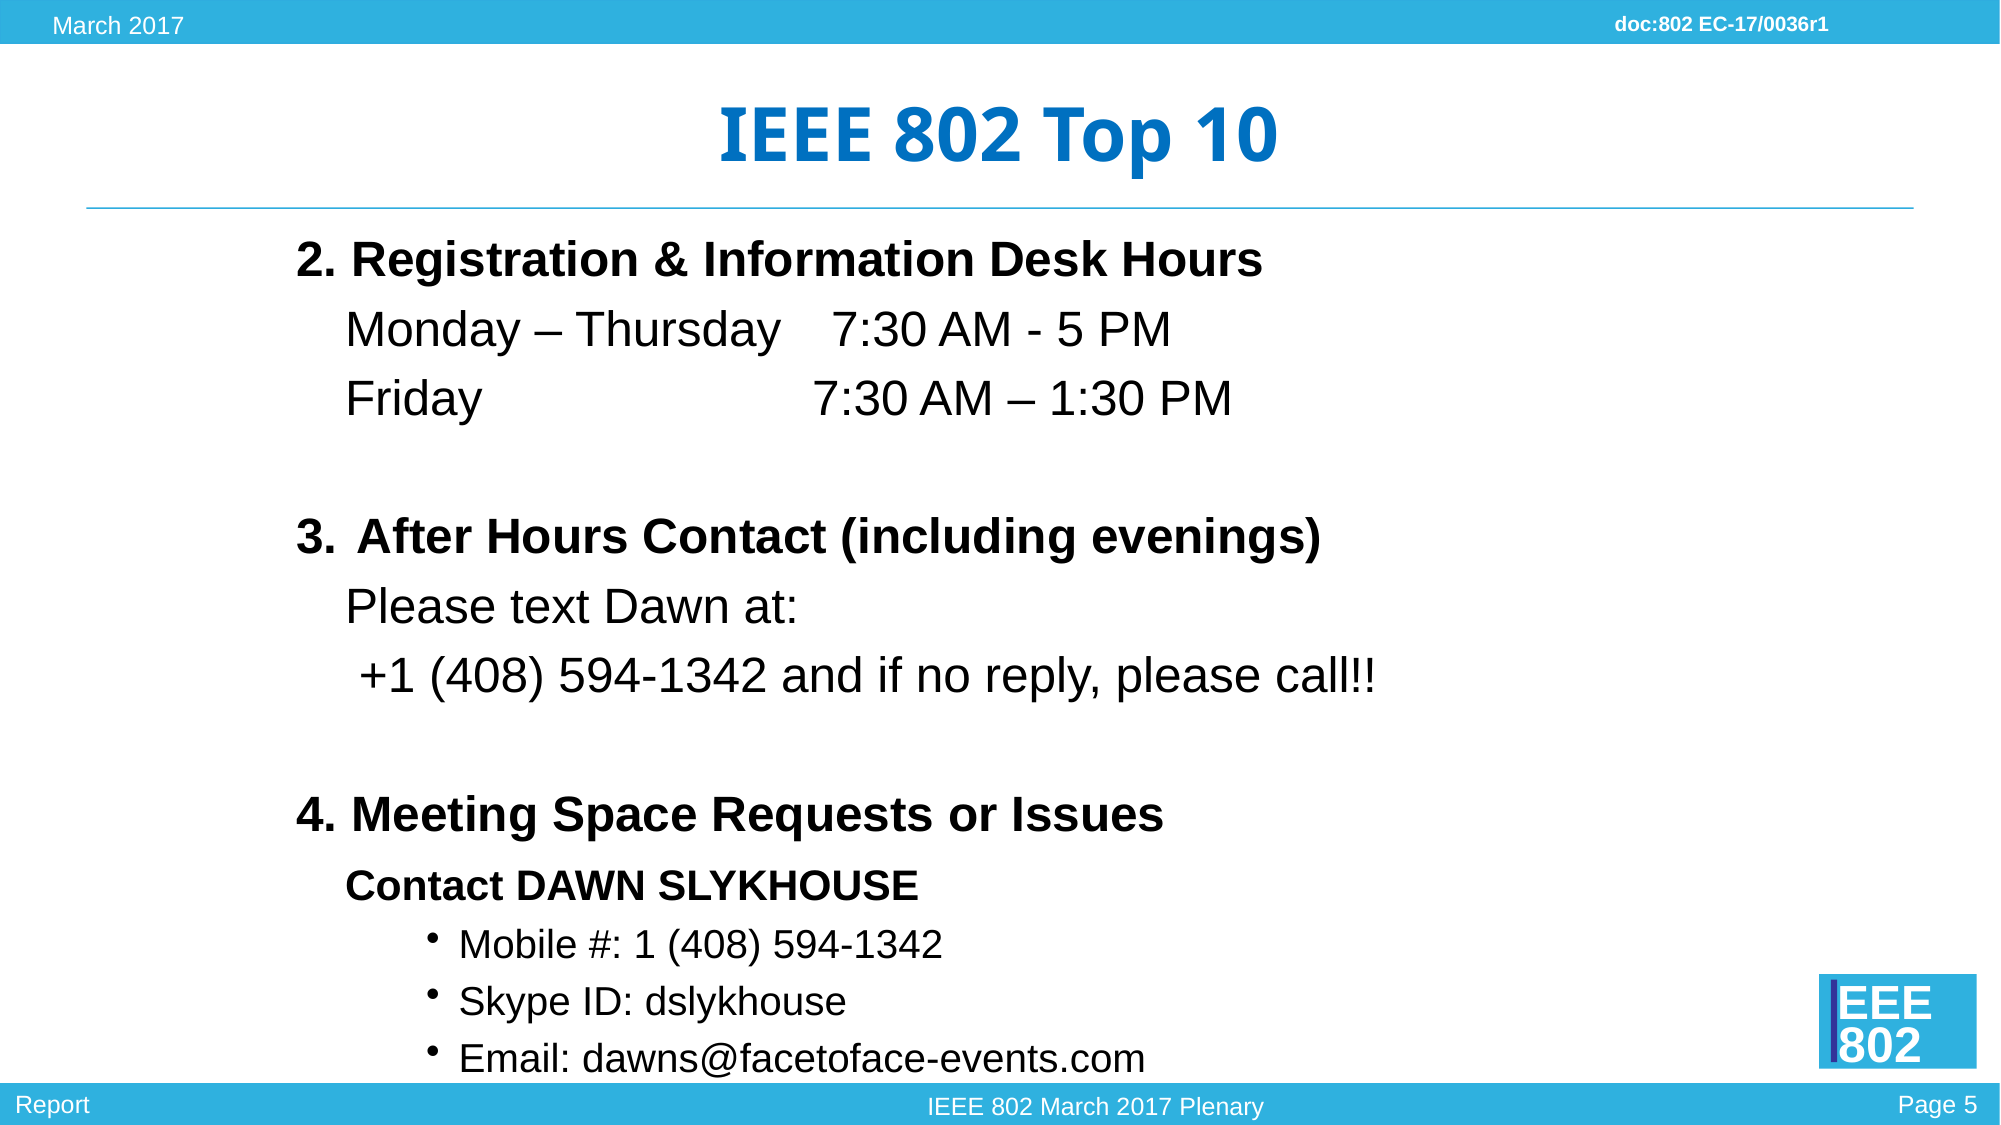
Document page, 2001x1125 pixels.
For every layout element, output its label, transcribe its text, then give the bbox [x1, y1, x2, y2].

title IEEE 802 Top 10 [99, 66, 1900, 197]
list 2. Registration & Information Desk Hours Monday – Thursday 7:30 AM - 5 PM Friday 7:30 AM – 1:30 PM 3. After Hours Contact (including evenings) Please text Dawn at: +1 (408) 594-1342 and if no reply, please call!! 4. Meeting Space Requests or Issues Contact DAWN SLYKHOUSE Mobile #: 1 (408) 594-1342 Skype ID: dslykhouse Email: dawns@facetoface-events.com [281, 219, 1741, 1094]
